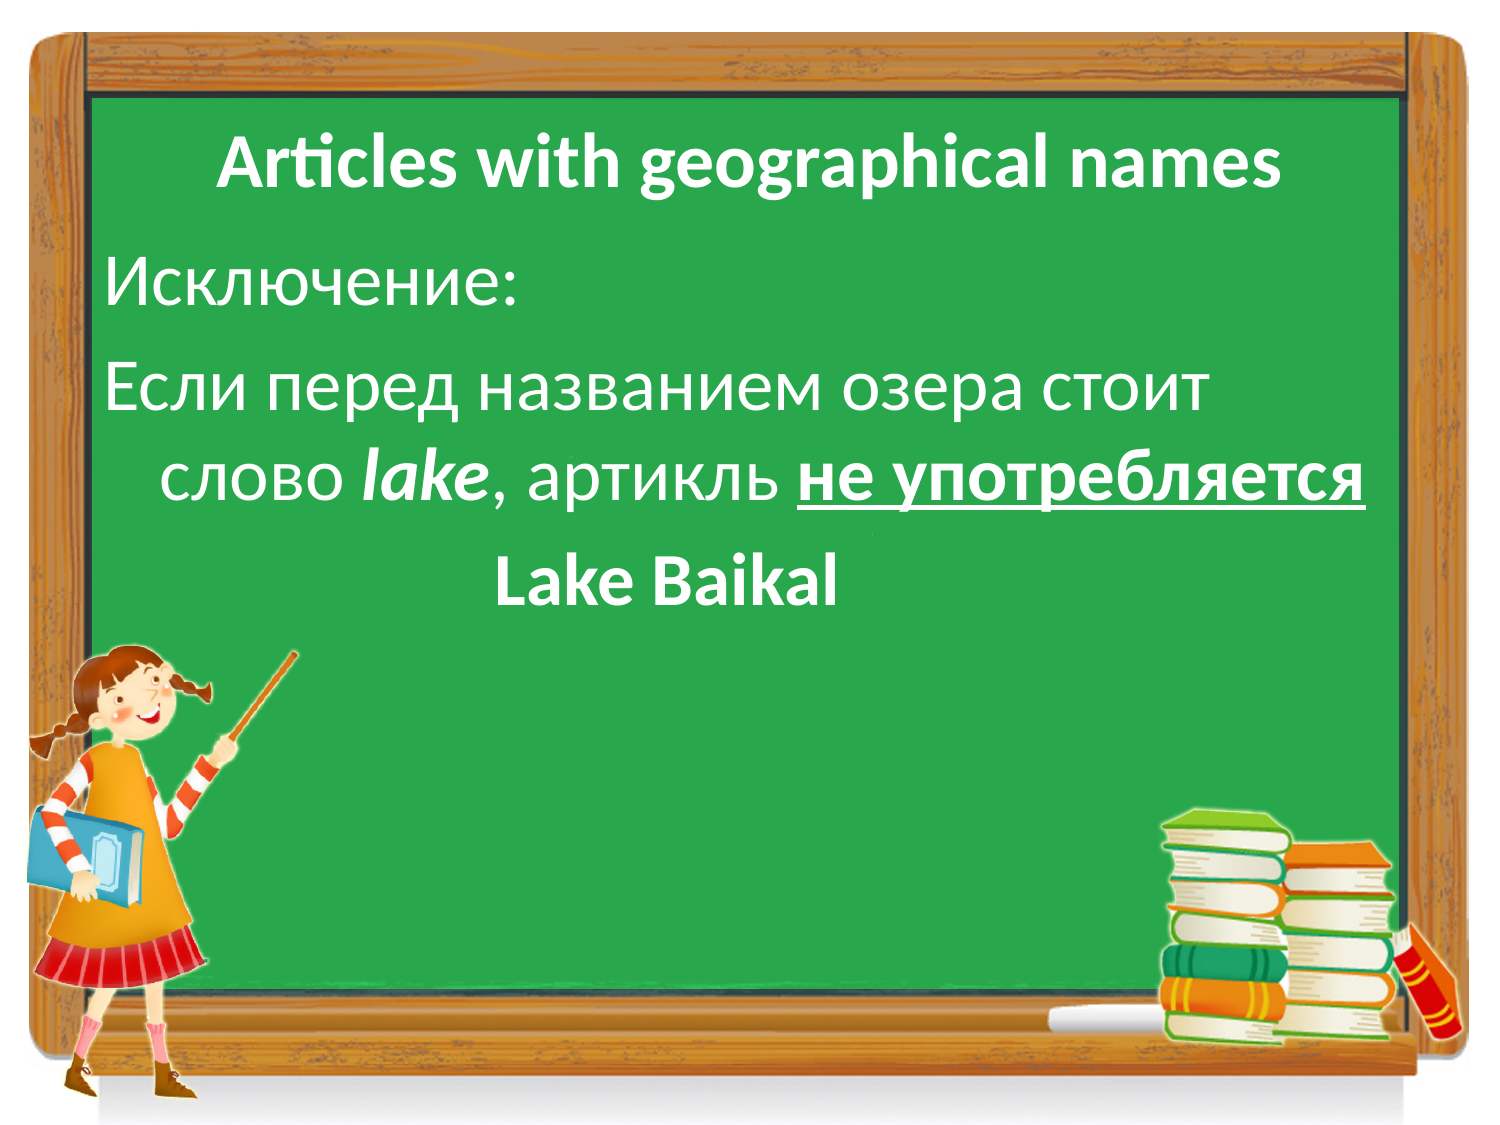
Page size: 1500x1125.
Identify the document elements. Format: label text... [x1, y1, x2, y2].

list Исключение: Если перед названием озера стоит слово lake, артикль не употребляется Lake Baikal [88, 222, 1400, 988]
title Articles with geographical names [94, 101, 1406, 211]
picture [0, 0, 1500, 1125]
